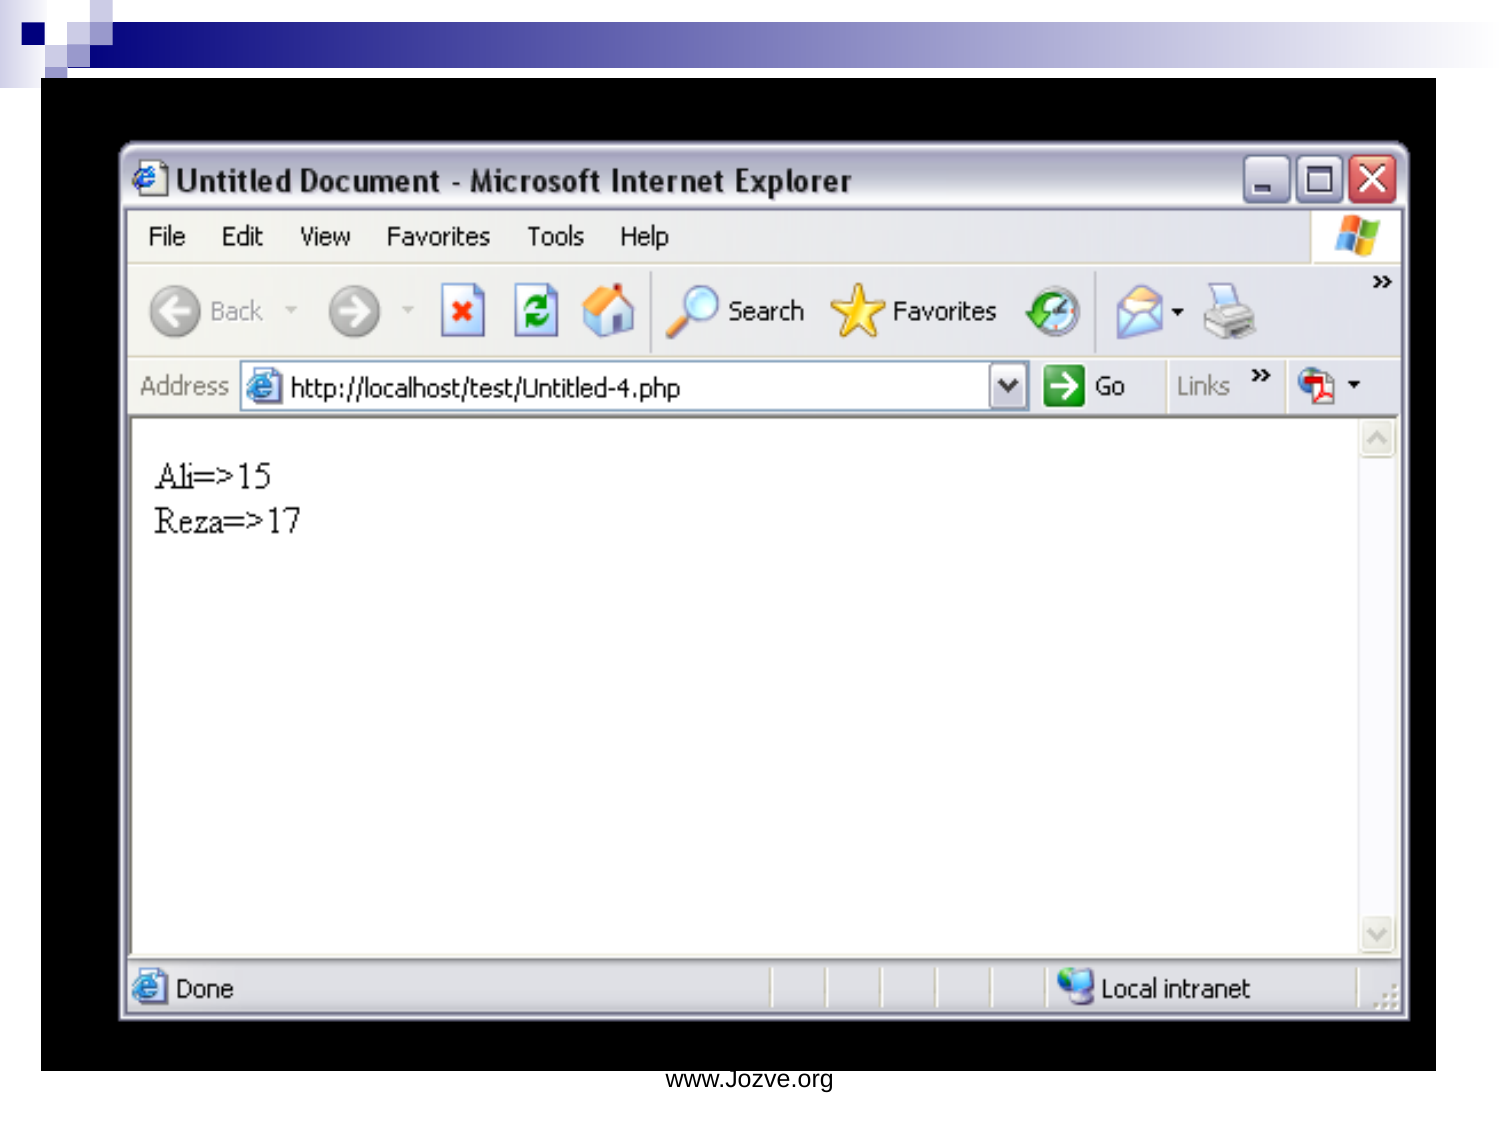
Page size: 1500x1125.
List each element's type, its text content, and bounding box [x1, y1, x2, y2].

footer www.Jozve.org [512, 1079, 988, 1101]
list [40, 77, 1436, 1071]
